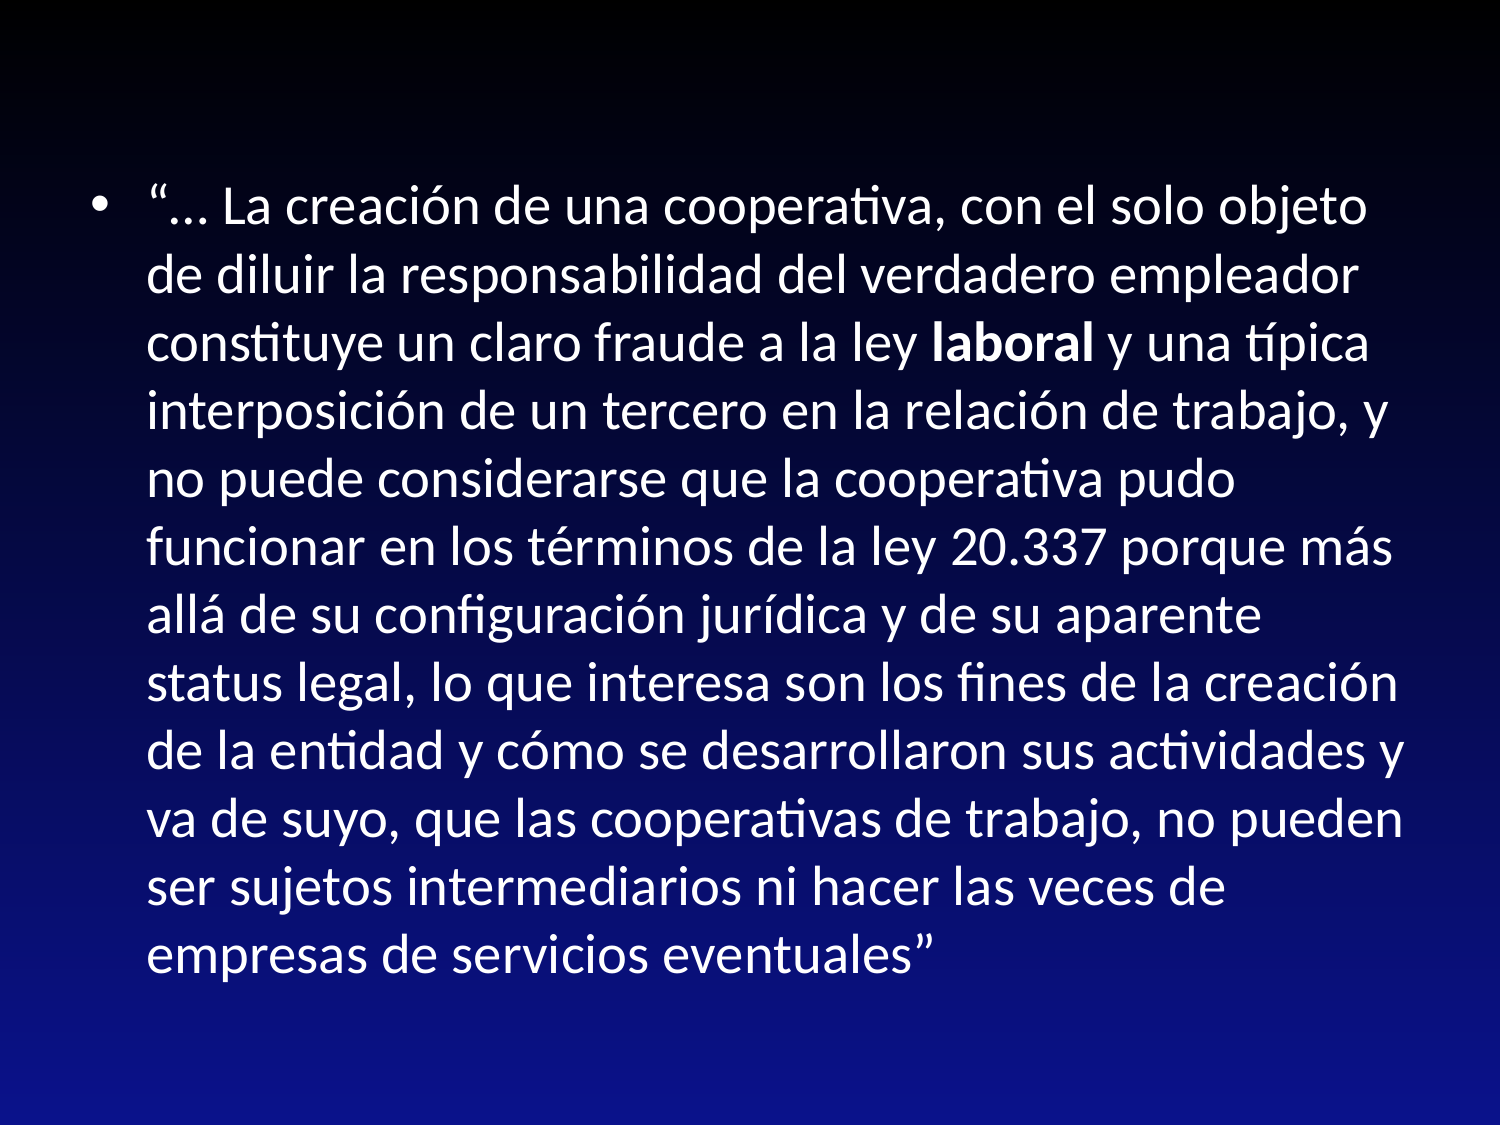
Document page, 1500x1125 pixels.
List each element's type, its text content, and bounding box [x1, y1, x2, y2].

list “… La creación de una cooperativa, con el solo objeto de diluir la responsabilidad del verdadero empleador constituye un claro fraude a la ley laboral y una típica interposición de un tercero en la relación de trabajo, y no puede considerarse que la cooperativa pudo funcionar en los términos de la ley 20.337 porque más allá de su configuración jurídica y de su aparente status legal, lo que interesa son los fines de la creación de la entidad y cómo se desarrollaron sus actividades y va de suyo, que las cooperativas de trabajo, no pueden ser sujetos intermediarios ni hacer las veces de empresas de servicios eventuales” [75, 160, 1425, 1005]
